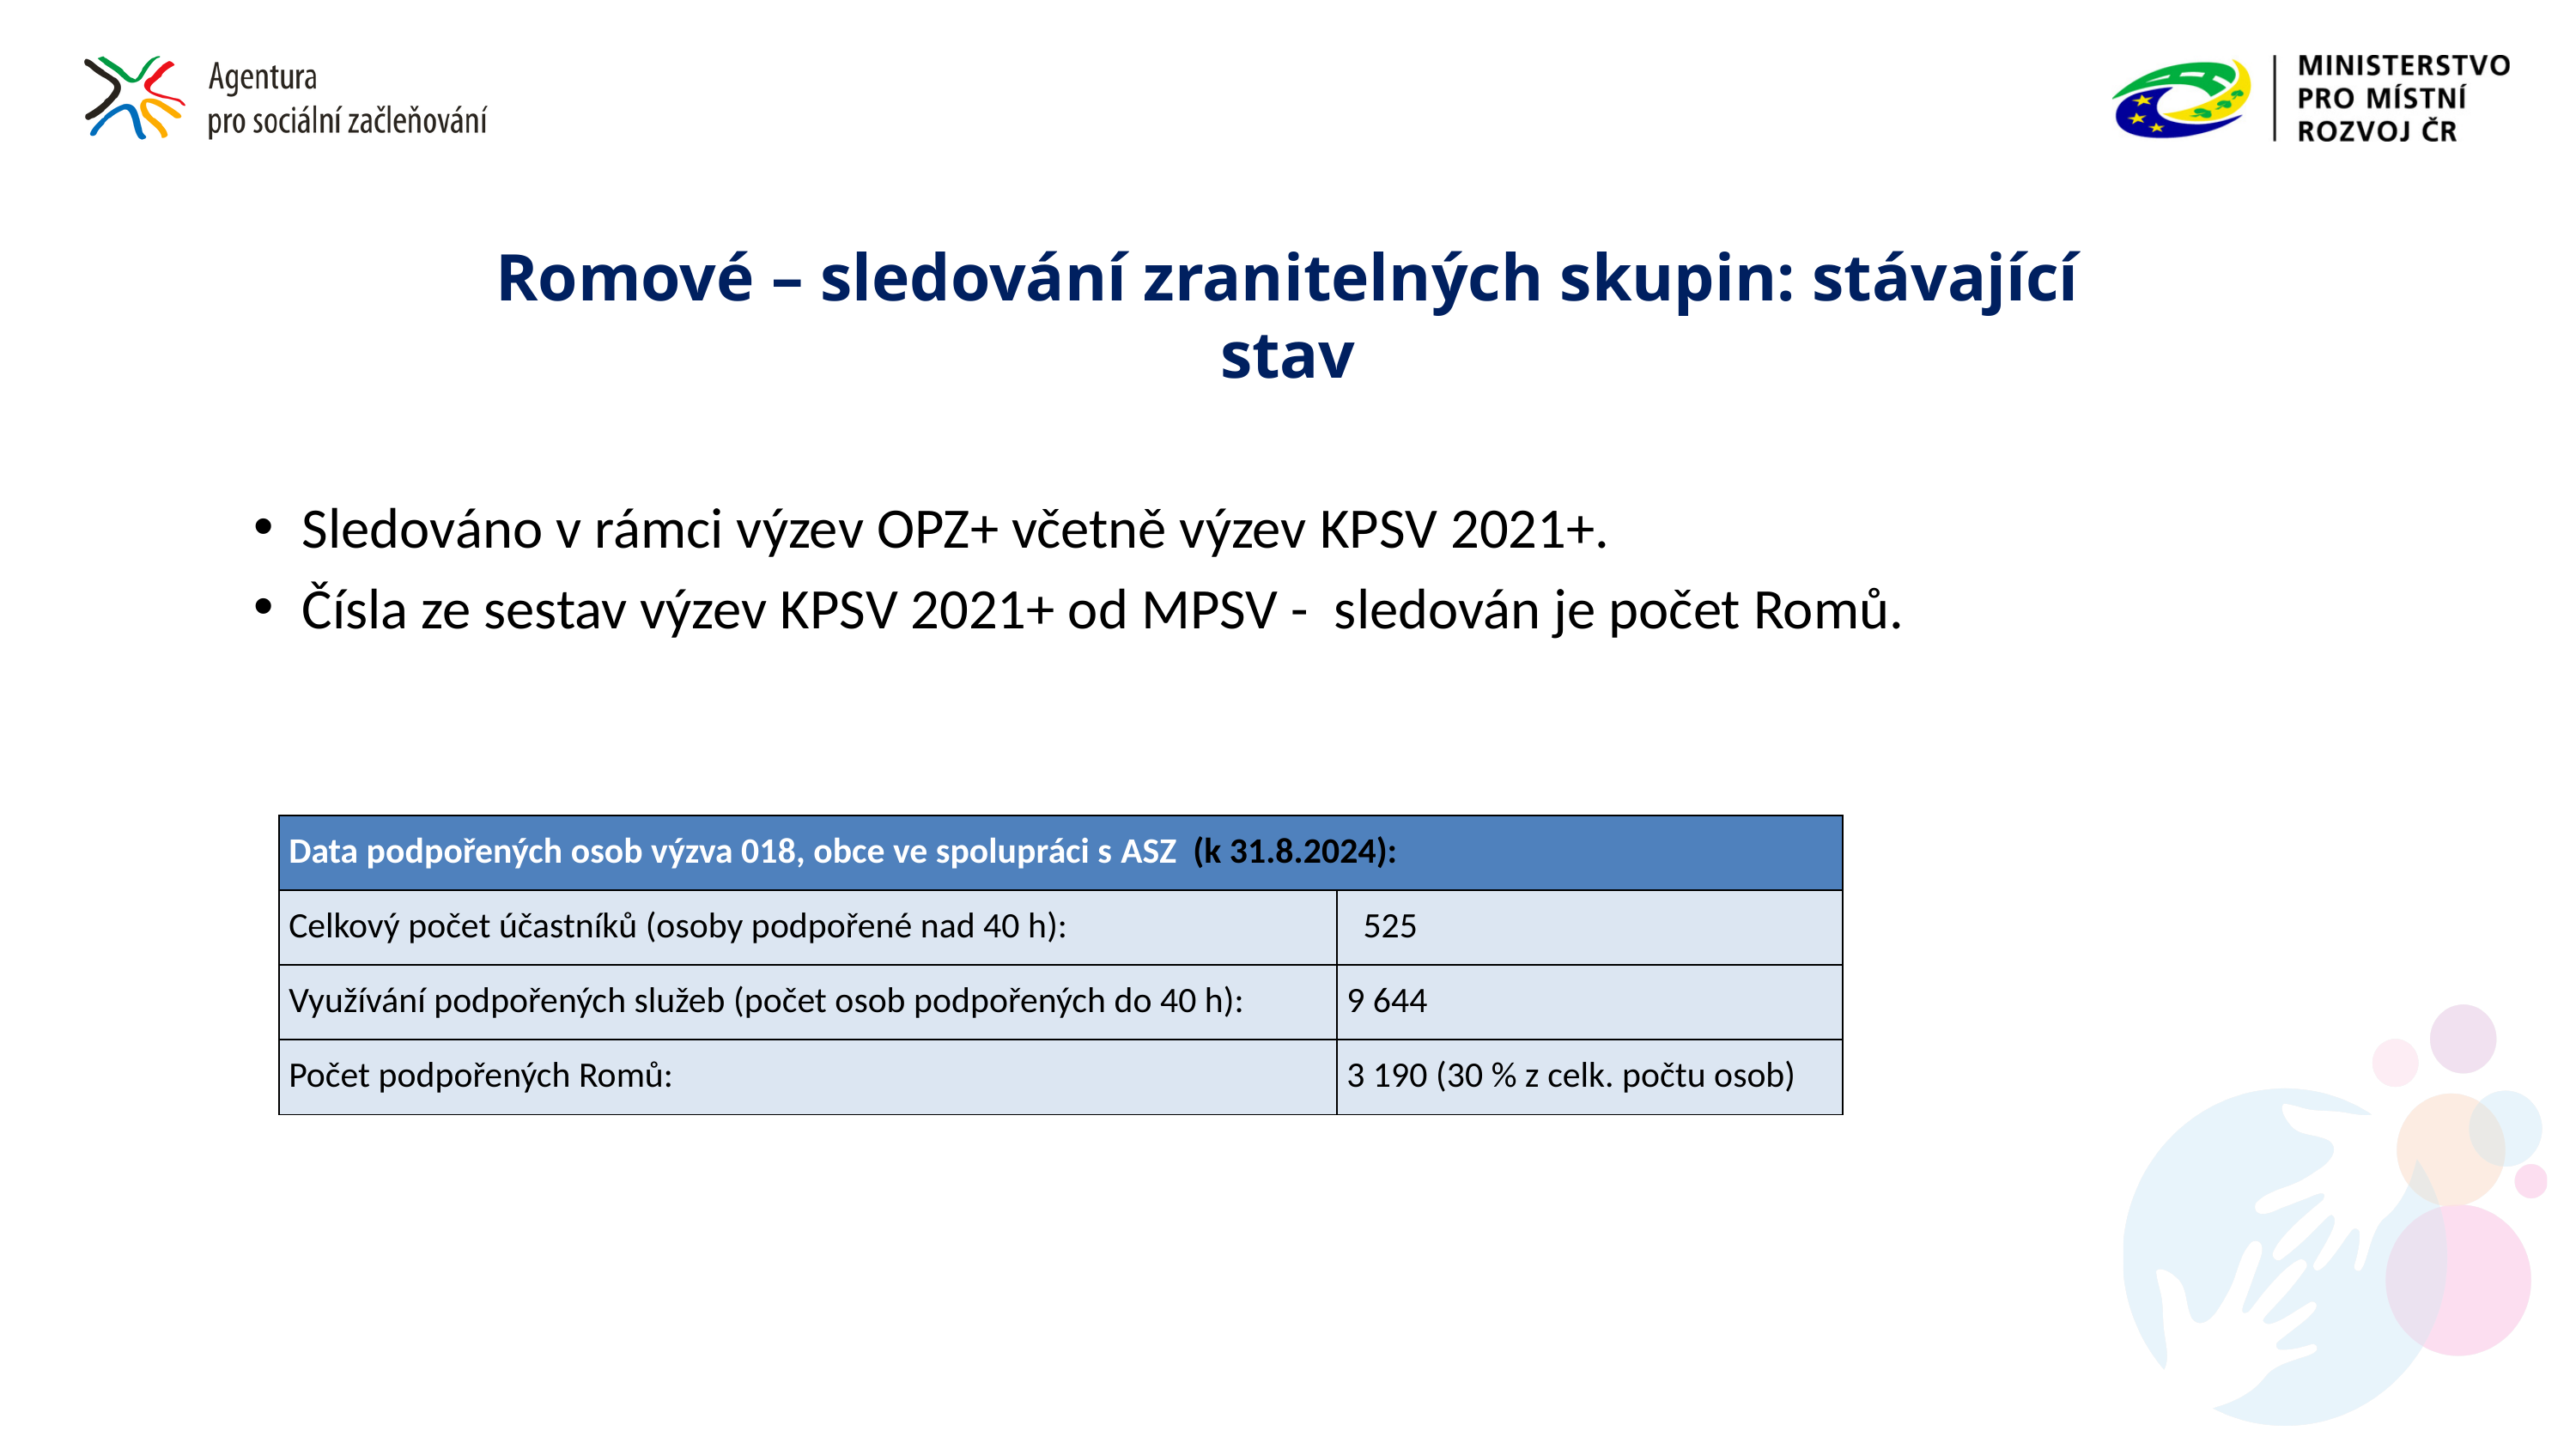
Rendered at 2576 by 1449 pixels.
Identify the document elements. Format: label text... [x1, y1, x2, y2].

picture [66, 38, 505, 159]
list Sledováno v rámci výzev OPZ+ včetně výzev KPSV 2021+. Čísla ze sestav výzev KPSV 2021+ od MPSV - sledován je počet Romů. [240, 484, 2336, 1340]
table_header Data podpořených osob výzva 018, obce ve spolupráci s ASZ (k 31.8.2024): [280, 816, 1842, 889]
table_cell 525 [1338, 891, 1842, 964]
title Romové – sledování zranitelných skupin: stávající stav [448, 233, 2128, 395]
table_cell 9 644 [1338, 966, 1842, 1039]
table_cell 3 190 (30 % z celk. počtu osob) [1338, 1040, 1842, 1114]
table_cell Celkový počet účastníků (osoby podpořené nad 40 h): [280, 891, 1336, 964]
picture [2111, 55, 2510, 142]
table_cell Počet podpořených Romů: [280, 1040, 1336, 1114]
table_cell Využívání podpořených služeb (počet osob podpořených do 40 h): [280, 966, 1336, 1039]
